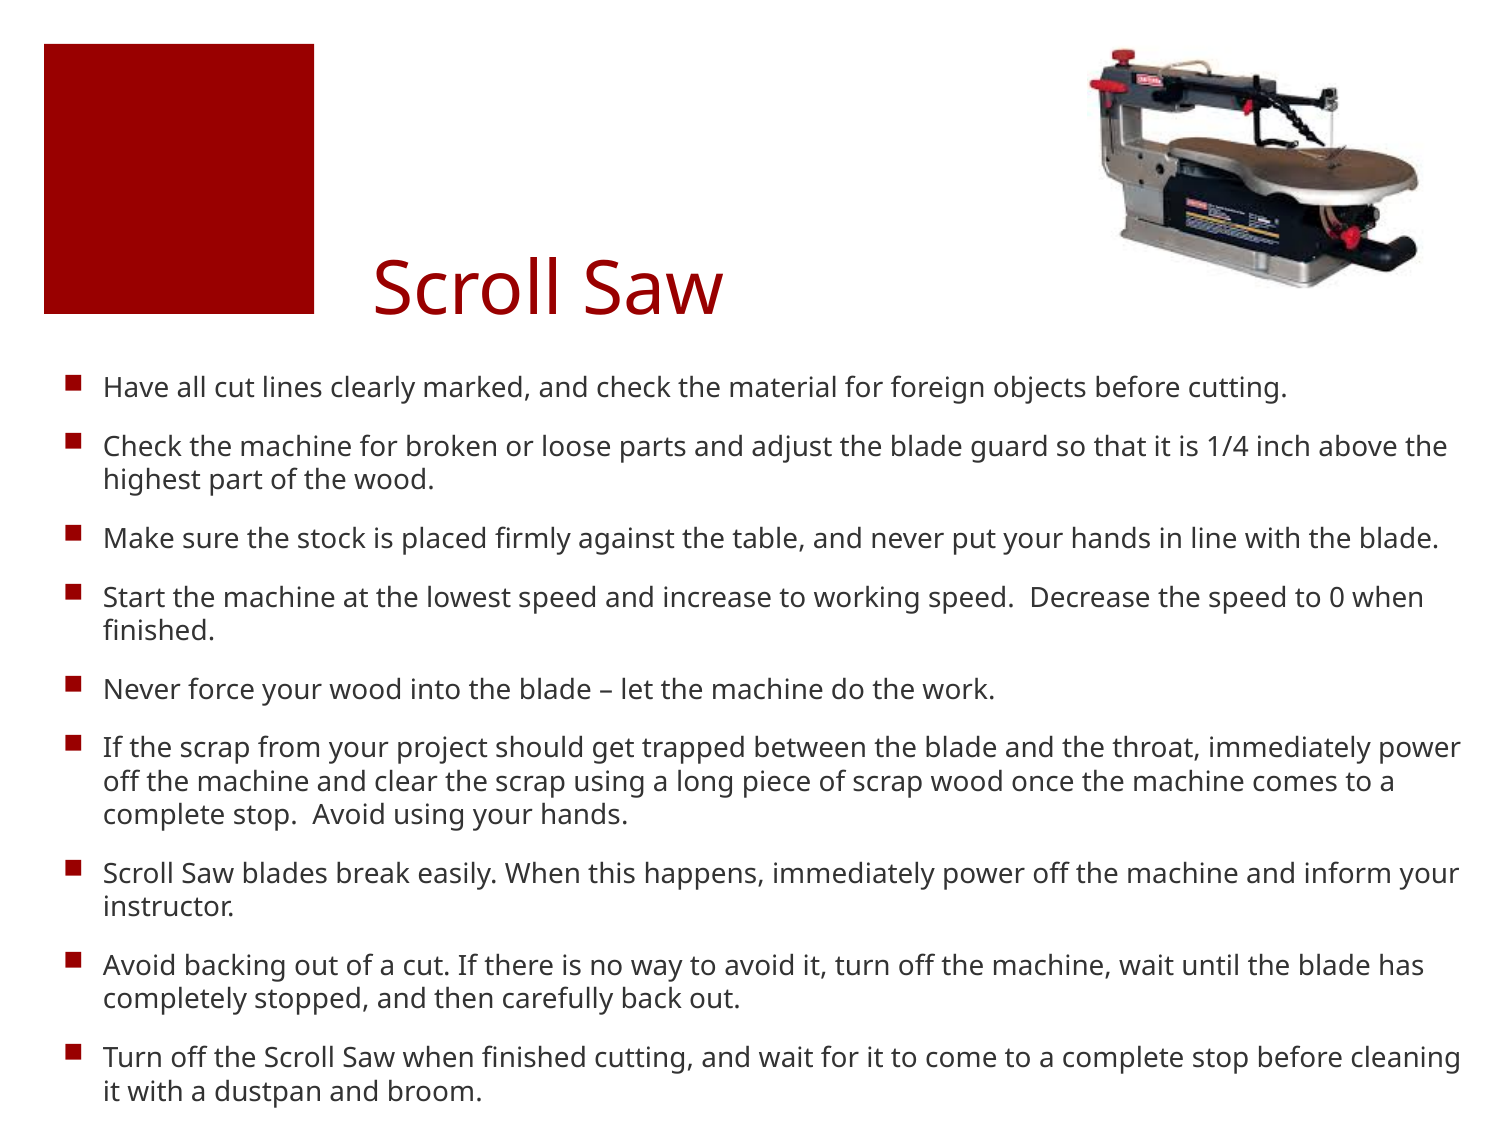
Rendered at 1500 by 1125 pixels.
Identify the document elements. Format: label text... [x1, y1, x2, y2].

list Have all cut lines clearly marked, and check the material for foreign objects before cutting. Check the machine for broken or loose parts and adjust the blade guard so that it is 1/4 inch above the highest part of the wood. Make sure the stock is placed firmly against the table, and never put your hands in line with the blade. Start the machine at the lowest speed and increase to working speed. Decrease the speed to 0 when finished. Never force your wood into the blade – let the machine do the work. If the scrap from your project should get trapped between the blade and the throat, immediately power off the machine and clear the scrap using a long piece of scrap wood once the machine comes to a complete stop. Avoid using your hands. Scroll Saw blades break easily. When this happens, immediately power off the machine and inform your instructor. Avoid backing out of a cut. If there is no way to avoid it, turn off the machine, wait until the blade has completely stopped, and then carefully back out. Turn off the Scroll Saw when finished cutting, and wait for it to come to a complete stop before cleaning it with a dustpan and broom. [47, 362, 1500, 1125]
title Scroll Saw [357, 149, 1086, 338]
picture [1086, 0, 1426, 339]
